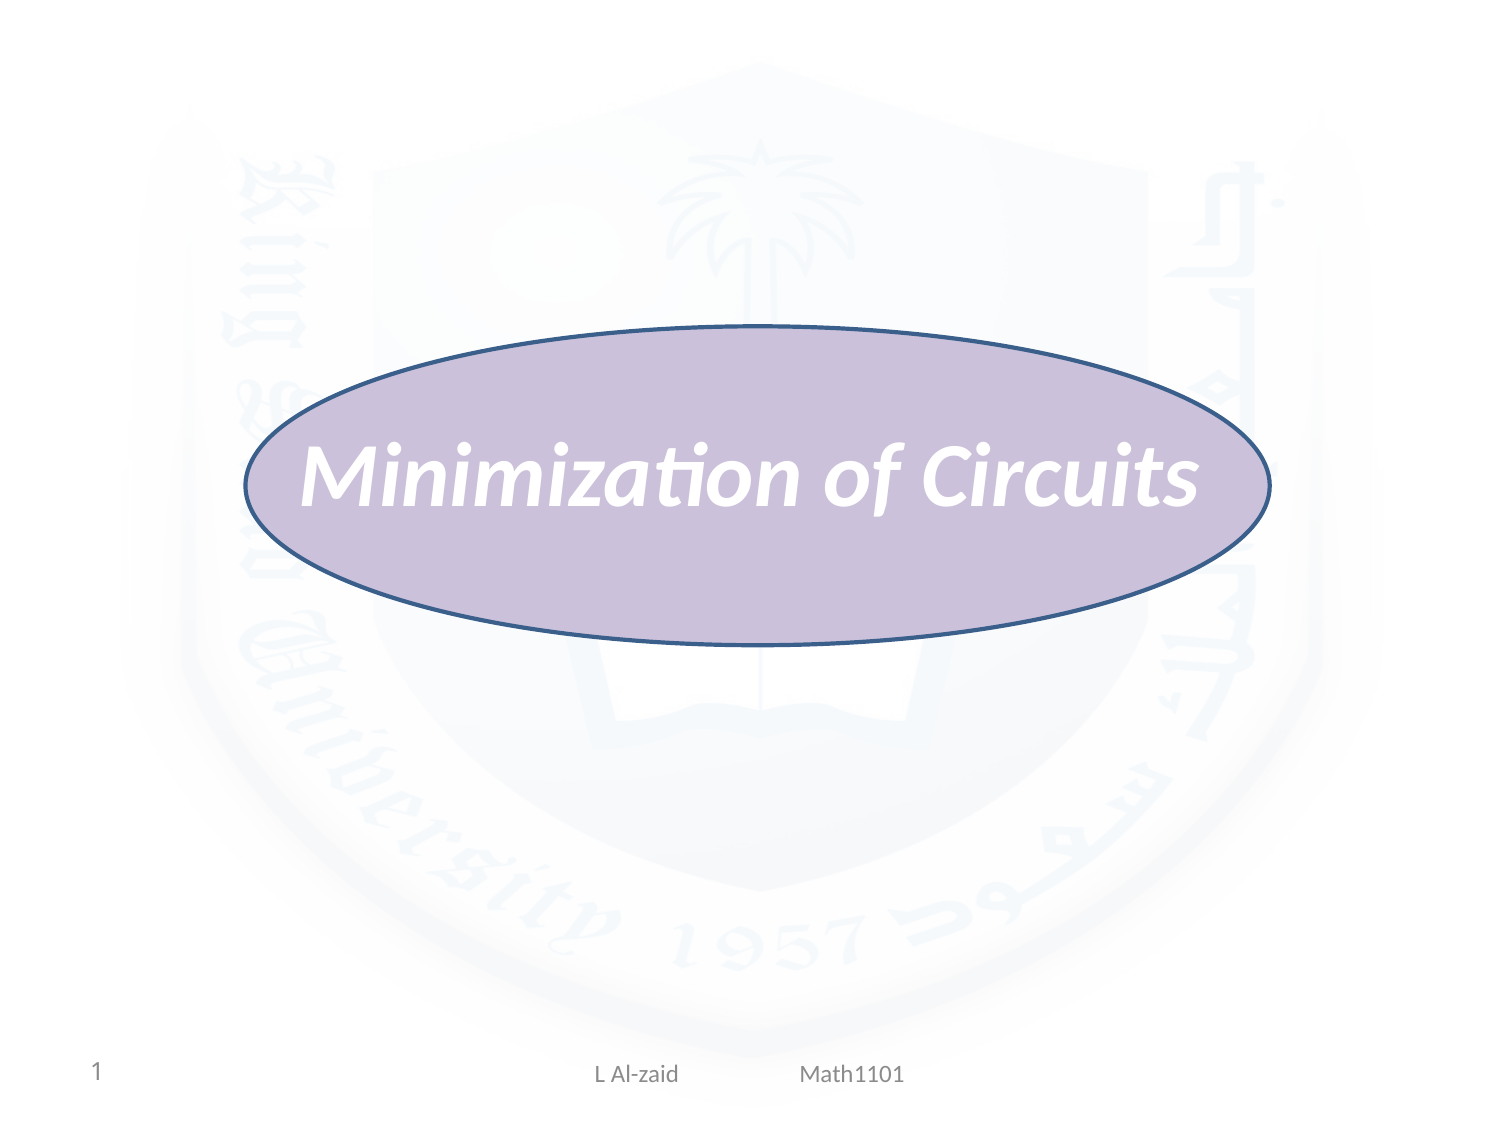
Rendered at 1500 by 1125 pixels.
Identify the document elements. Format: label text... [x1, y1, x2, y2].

text_box [366, 591, 1149, 648]
slide_number 1 [75, 1042, 425, 1103]
title Minimization of Circuits [112, 349, 1388, 591]
text_box [482, 324, 1033, 349]
footer L Al-zaid Math1101 [512, 1042, 988, 1103]
